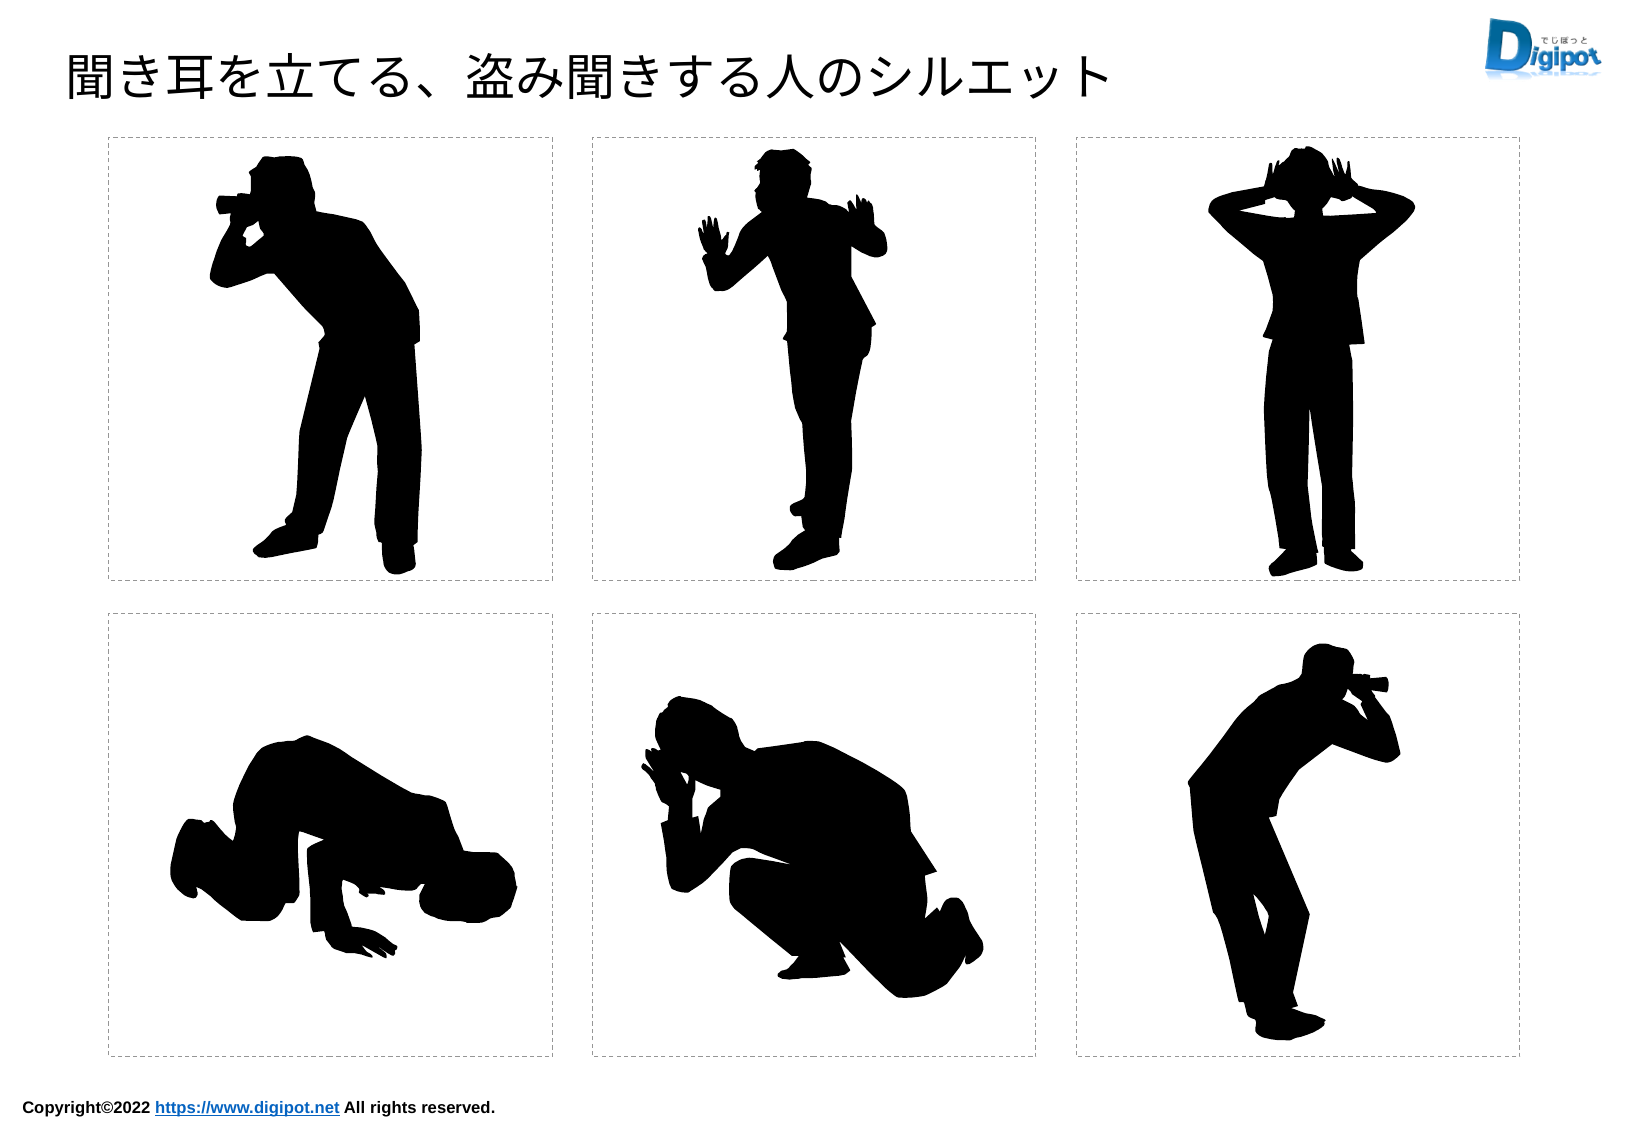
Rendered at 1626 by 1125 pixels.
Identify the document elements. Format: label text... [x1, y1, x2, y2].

text_box [1208, 146, 1416, 577]
text_box [641, 696, 984, 998]
text_box 聞き耳を立てる、盗み聞きする人のシルエット [50, 38, 1131, 113]
text_box [209, 156, 422, 575]
text_box [1187, 643, 1401, 1041]
text_box [170, 735, 518, 959]
text_box [698, 148, 888, 571]
picture [1485, 18, 1602, 82]
